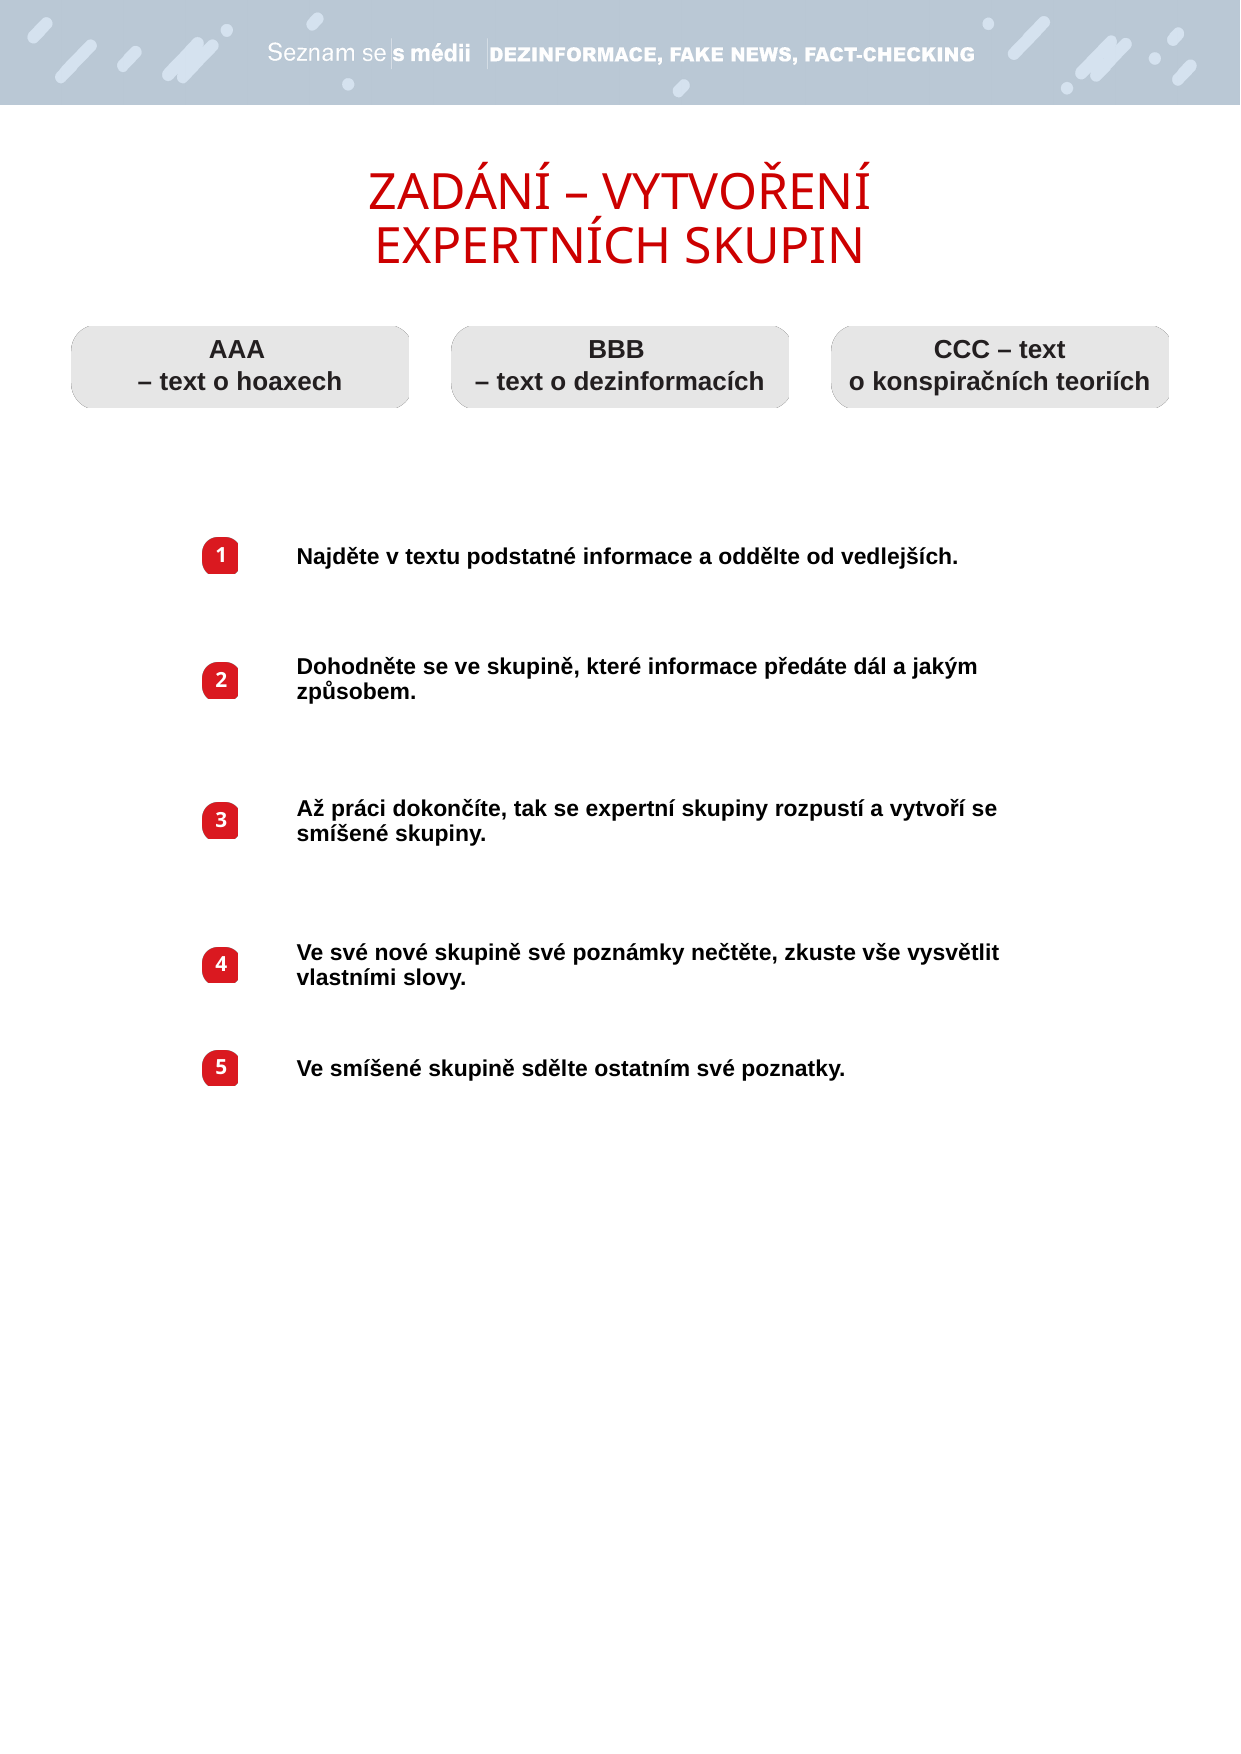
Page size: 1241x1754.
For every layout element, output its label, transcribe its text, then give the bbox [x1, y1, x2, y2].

subtitle Najděte v textu podstatné informace a oddělte od vedlejších. [281, 536, 1073, 633]
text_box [200, 802, 241, 844]
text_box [200, 661, 241, 703]
picture [830, 325, 1169, 408]
text_box Ve své nové skupině své poznámky nečtěte, zkuste vše vysvětlit vlastními slovy. [281, 933, 1073, 1030]
text_box Dohodněte se ve skupině, které informace předáte dál a jakým způsobem. [281, 647, 1073, 744]
picture [451, 325, 790, 408]
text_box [200, 946, 241, 988]
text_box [200, 537, 241, 579]
title ZADÁNÍ – VYTVOŘENÍ EXPERTNÍCH SKUPIN [271, 152, 969, 282]
text_box Až práci dokončíte, tak se expertní skupiny rozpustí a vytvoří se smíšené skupiny. [281, 789, 1073, 886]
text_box Ve smíšené skupině sdělte ostatním své poznatky. [281, 1049, 1073, 1145]
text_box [200, 1049, 241, 1091]
picture [71, 325, 410, 408]
picture [0, 0, 1240, 105]
